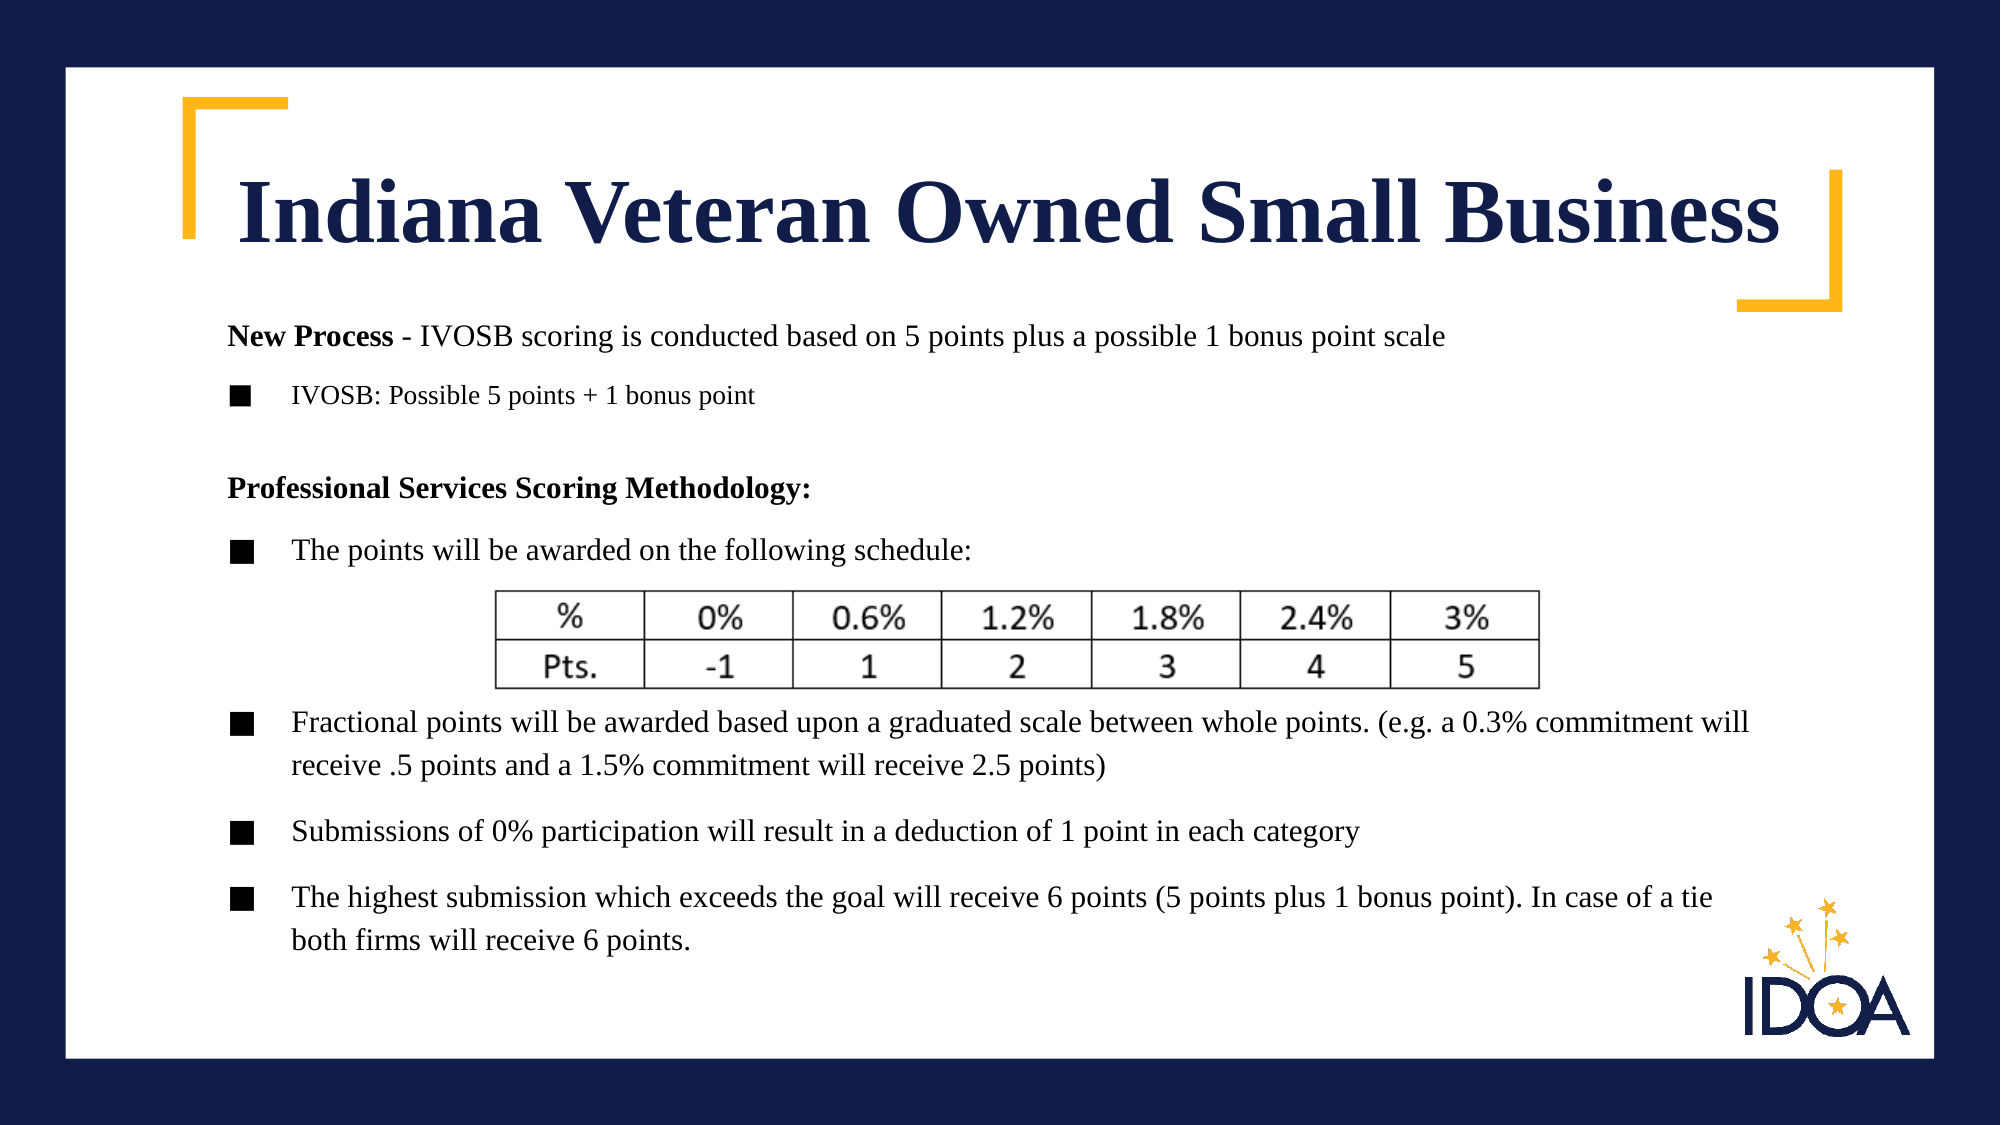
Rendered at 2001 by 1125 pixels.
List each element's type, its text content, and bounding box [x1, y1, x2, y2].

picture [1702, 857, 1959, 1114]
title Indiana Veteran Owned Small Business [222, 142, 1815, 279]
picture [464, 589, 1573, 704]
text_box New Process - IVOSB scoring is conducted based on 5 points plus a possible 1 bonus point scale IVOSB: Possible 5 points + 1 bonus point Professional Services Scoring Methodology: The points will be awarded on the following schedule: Fractional points will be awarded based upon a graduated scale between whole points. (e.g. a 0.3% commitment will receive .5 points and a 1.5% commitment will receive 2.5 points) Submissions of 0% participation will result in a deduction of 1 point in each category The highest submission which exceeds the goal will receive 6 points (5 points plus 1 bonus point). In case of a tie both firms will receive 6 points. [212, 297, 1788, 964]
